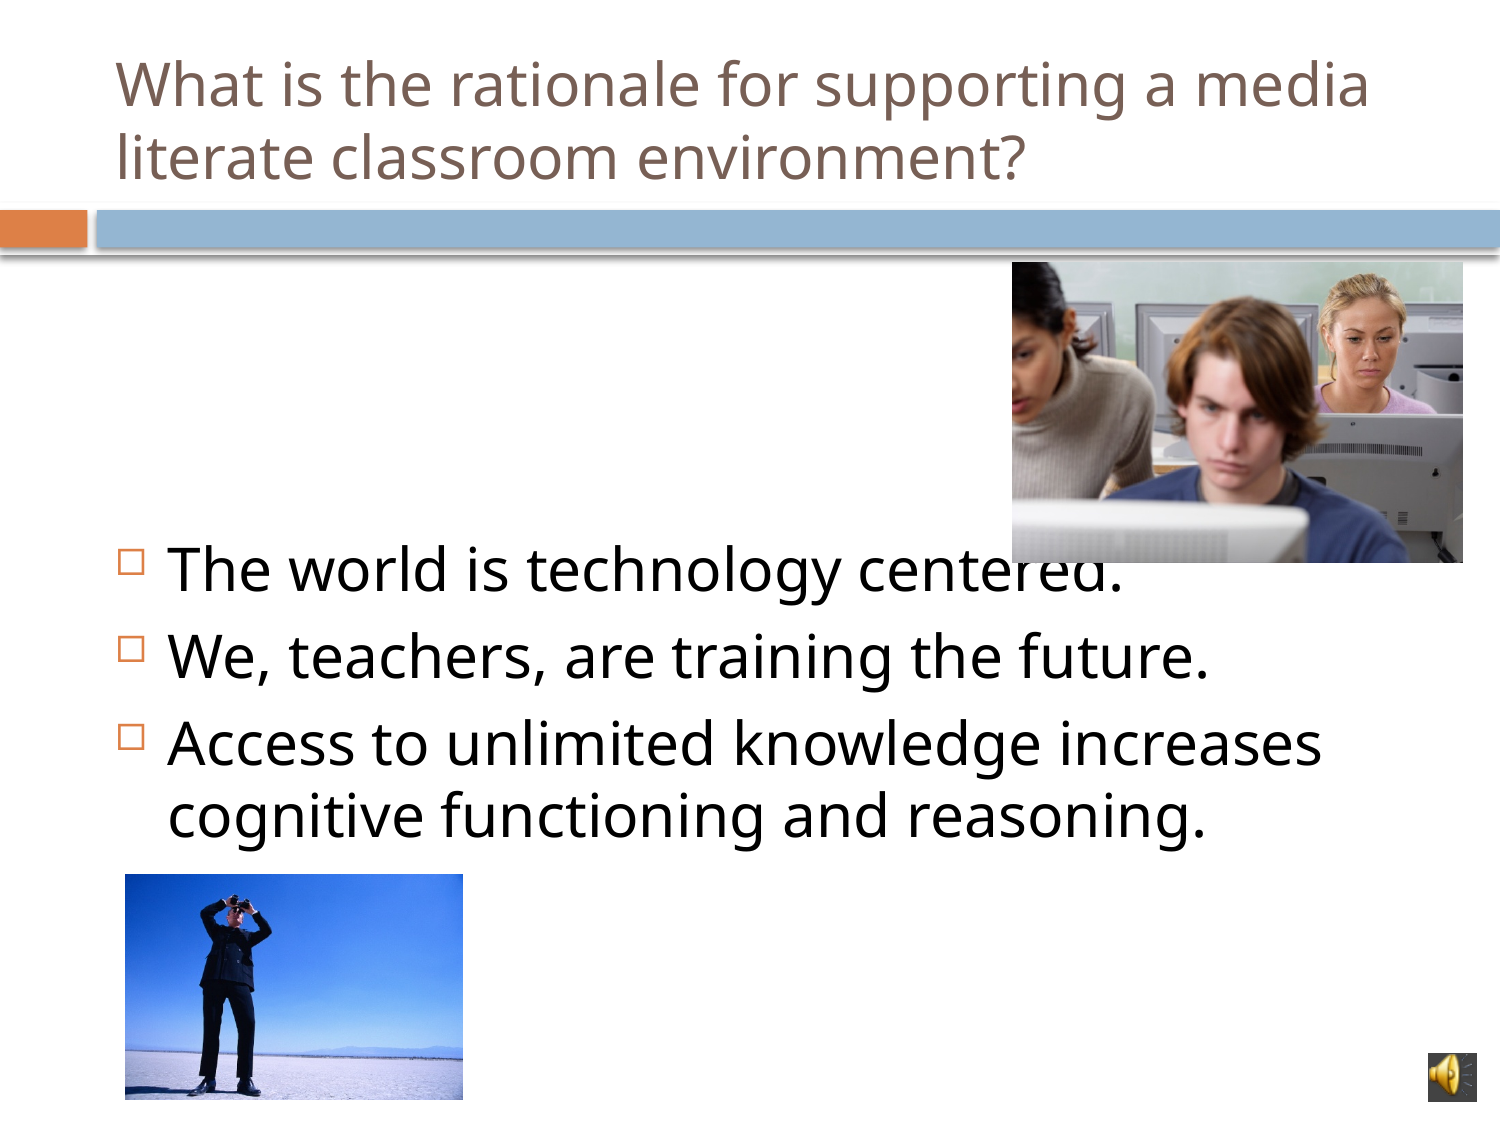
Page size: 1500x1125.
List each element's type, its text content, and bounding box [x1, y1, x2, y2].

picture [1012, 262, 1463, 563]
picture [1427, 1052, 1478, 1103]
title What is the rationale for supporting a media literate classroom environment? [100, 37, 1438, 200]
picture [124, 874, 463, 1101]
list The world is technology centered. We, teachers, are training the future. Access to unlimited knowledge increases cognitive functioning and reasoning. [100, 262, 1438, 1000]
